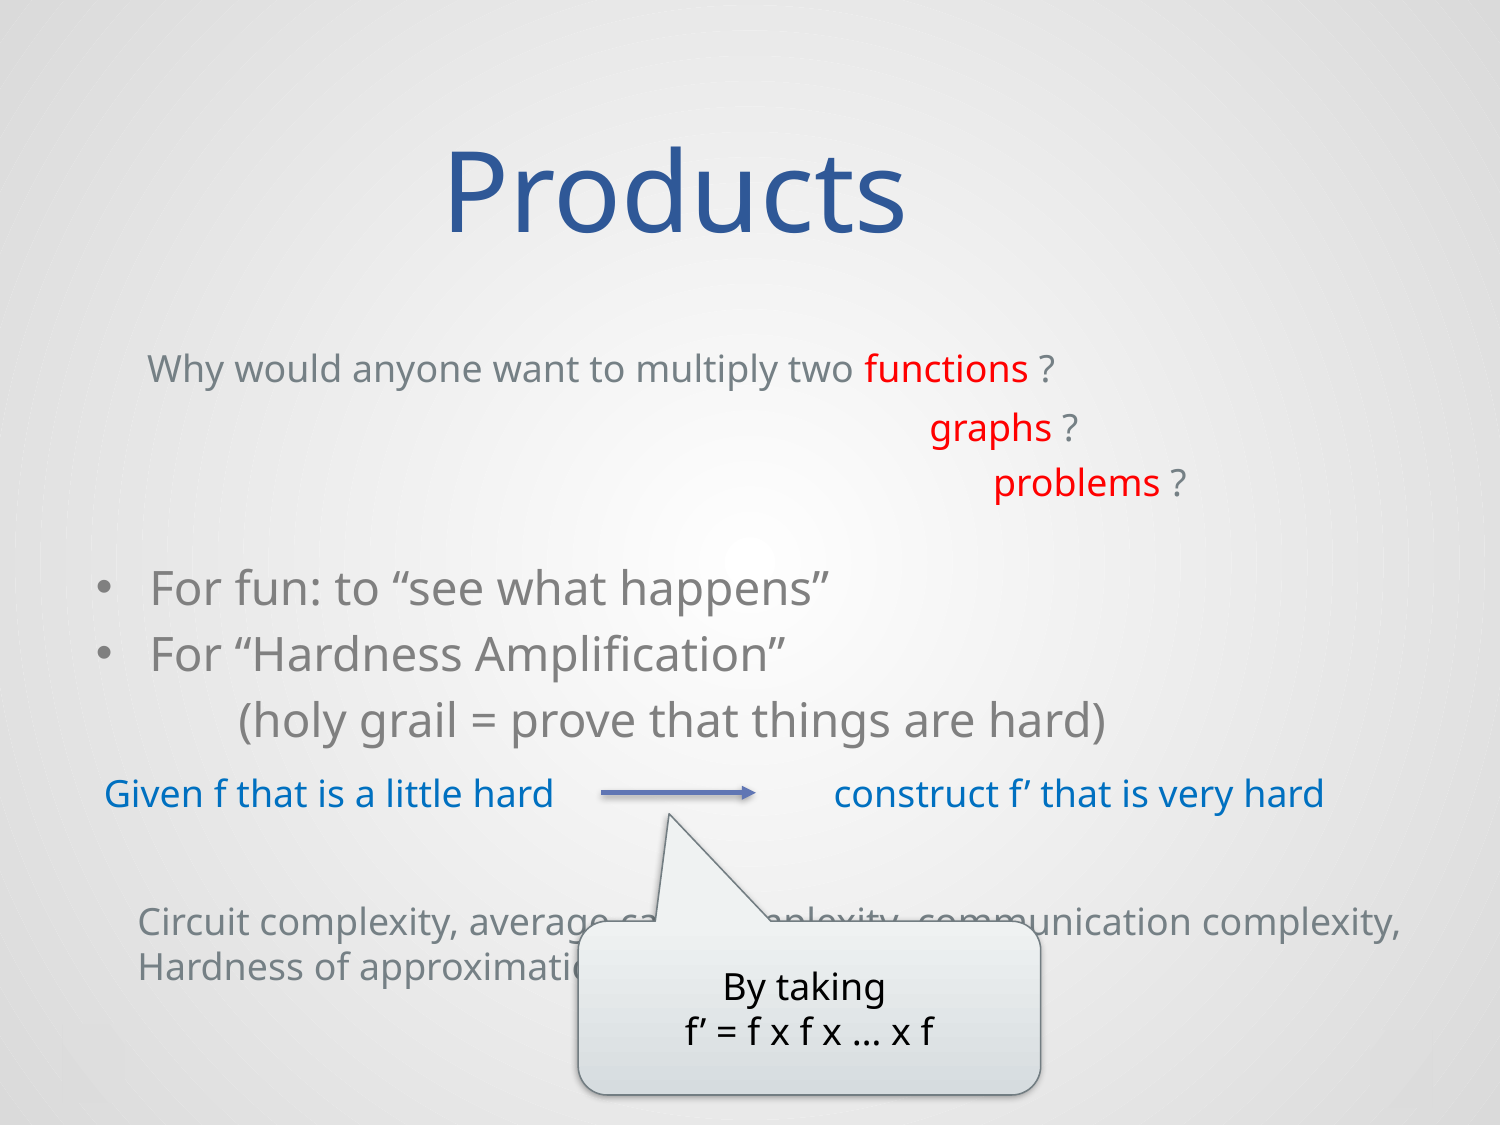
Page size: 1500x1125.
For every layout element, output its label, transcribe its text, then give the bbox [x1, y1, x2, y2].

text_box problems ? [978, 451, 1202, 511]
list For fun: to “see what happens” For “Hardness Amplification” (holy grail = prove that things are hard) [80, 549, 1431, 756]
text_box Given f that is a little hard [88, 762, 571, 823]
text_box Why would anyone want to multiply two functions ? [132, 337, 1071, 398]
text_box Circuit complexity, average case complexity, communication complexity, Hardness of approximation [746, 890, 1418, 996]
title Products [0, 0, 1350, 263]
text_box construct f’ that is very hard [818, 762, 1341, 823]
text_box Circuit complexity, average case complexity, communication complexity, Hardness of approximation [122, 890, 653, 996]
text_box graphs ? [914, 396, 1094, 457]
text_box By taking f’ = f x f x … x f [577, 812, 1042, 1096]
